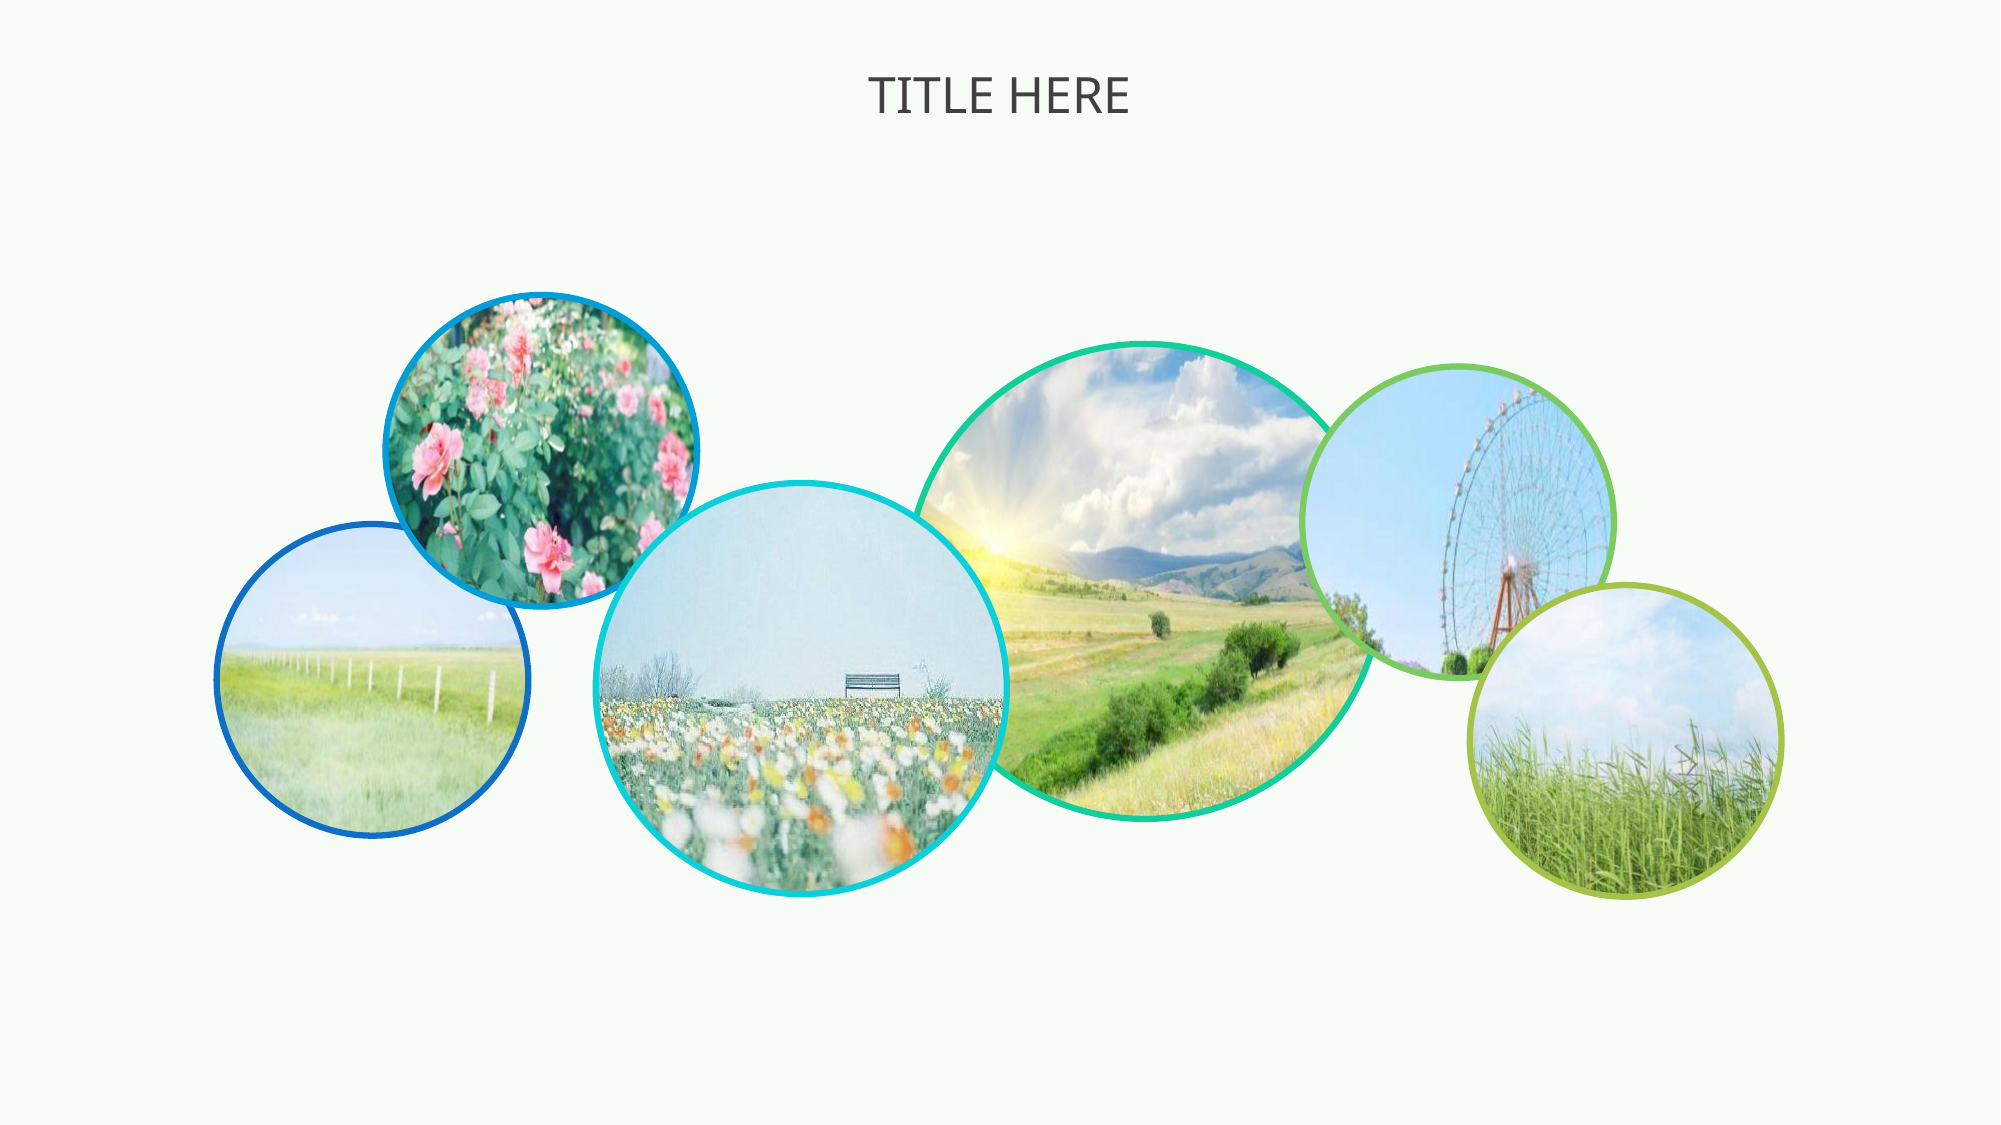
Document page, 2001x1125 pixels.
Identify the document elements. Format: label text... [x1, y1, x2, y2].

text_box [1468, 584, 1783, 898]
text_box [915, 342, 1372, 820]
text_box [594, 481, 1008, 896]
text_box [1301, 365, 1615, 680]
text_box TITLE HERE [478, 33, 1523, 124]
text_box [215, 522, 530, 837]
text_box [384, 293, 699, 608]
